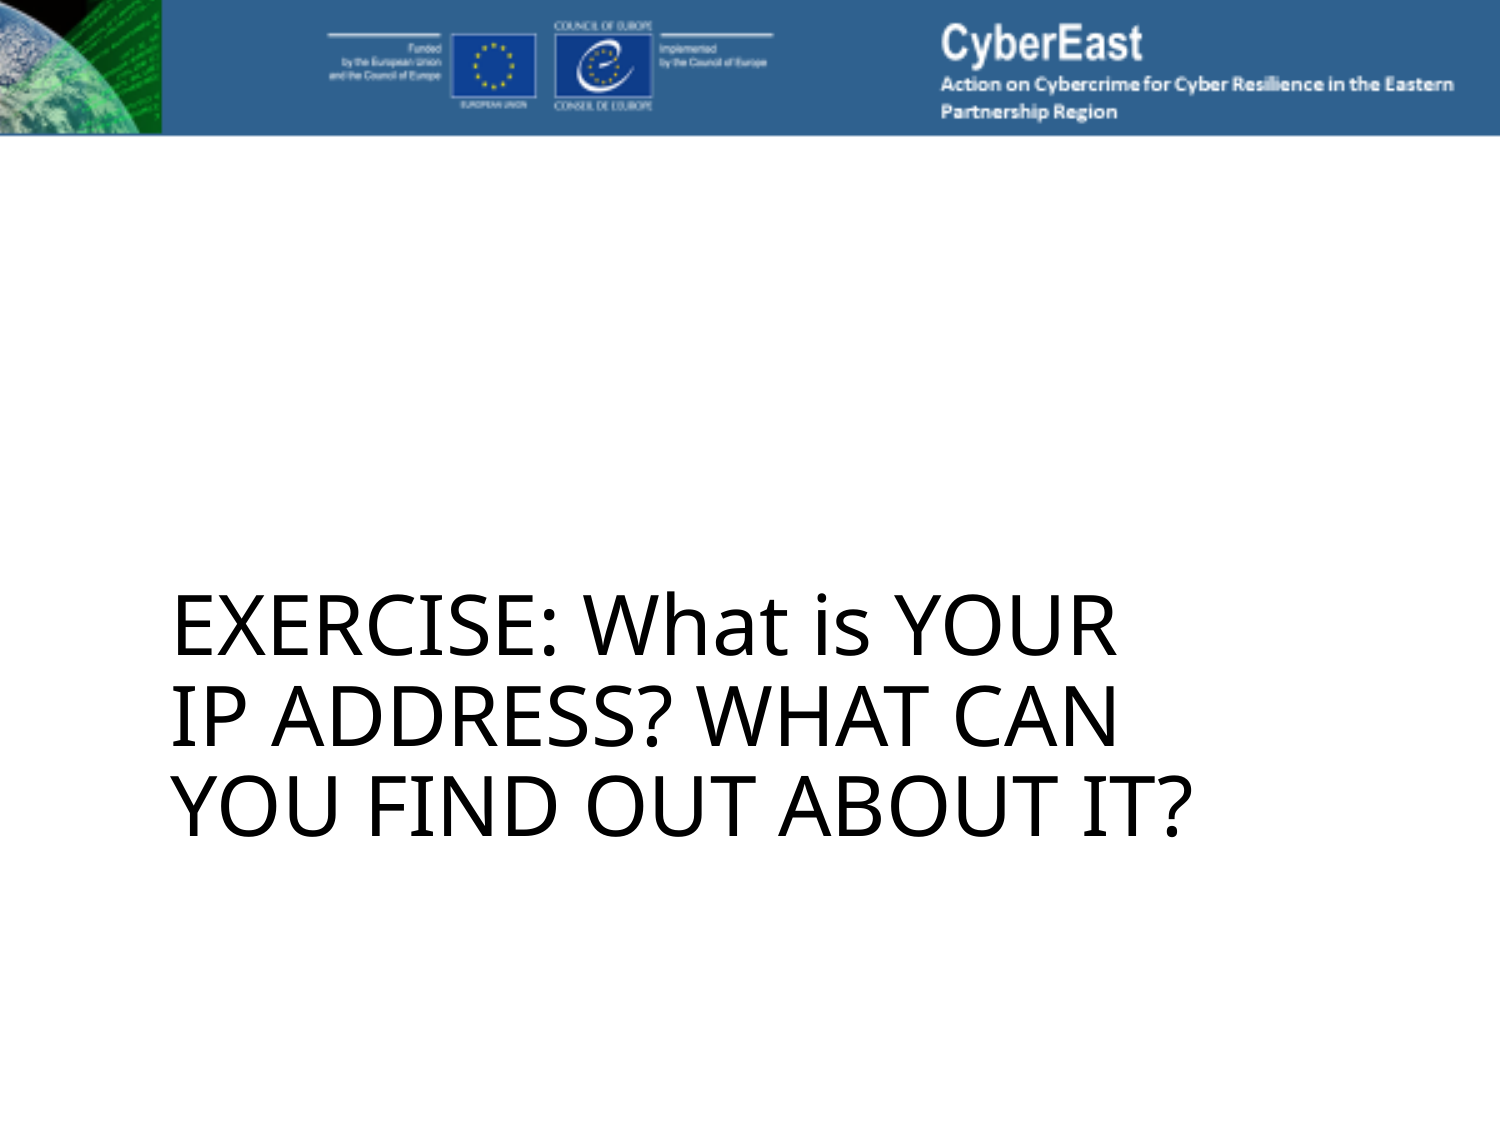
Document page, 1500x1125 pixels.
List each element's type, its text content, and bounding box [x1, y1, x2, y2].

title EXERCISE: What is YOUR IP ADDRESS? WHAT CAN YOU FIND OUT ABOUT IT? [155, 501, 1233, 863]
picture [0, 0, 1500, 1125]
